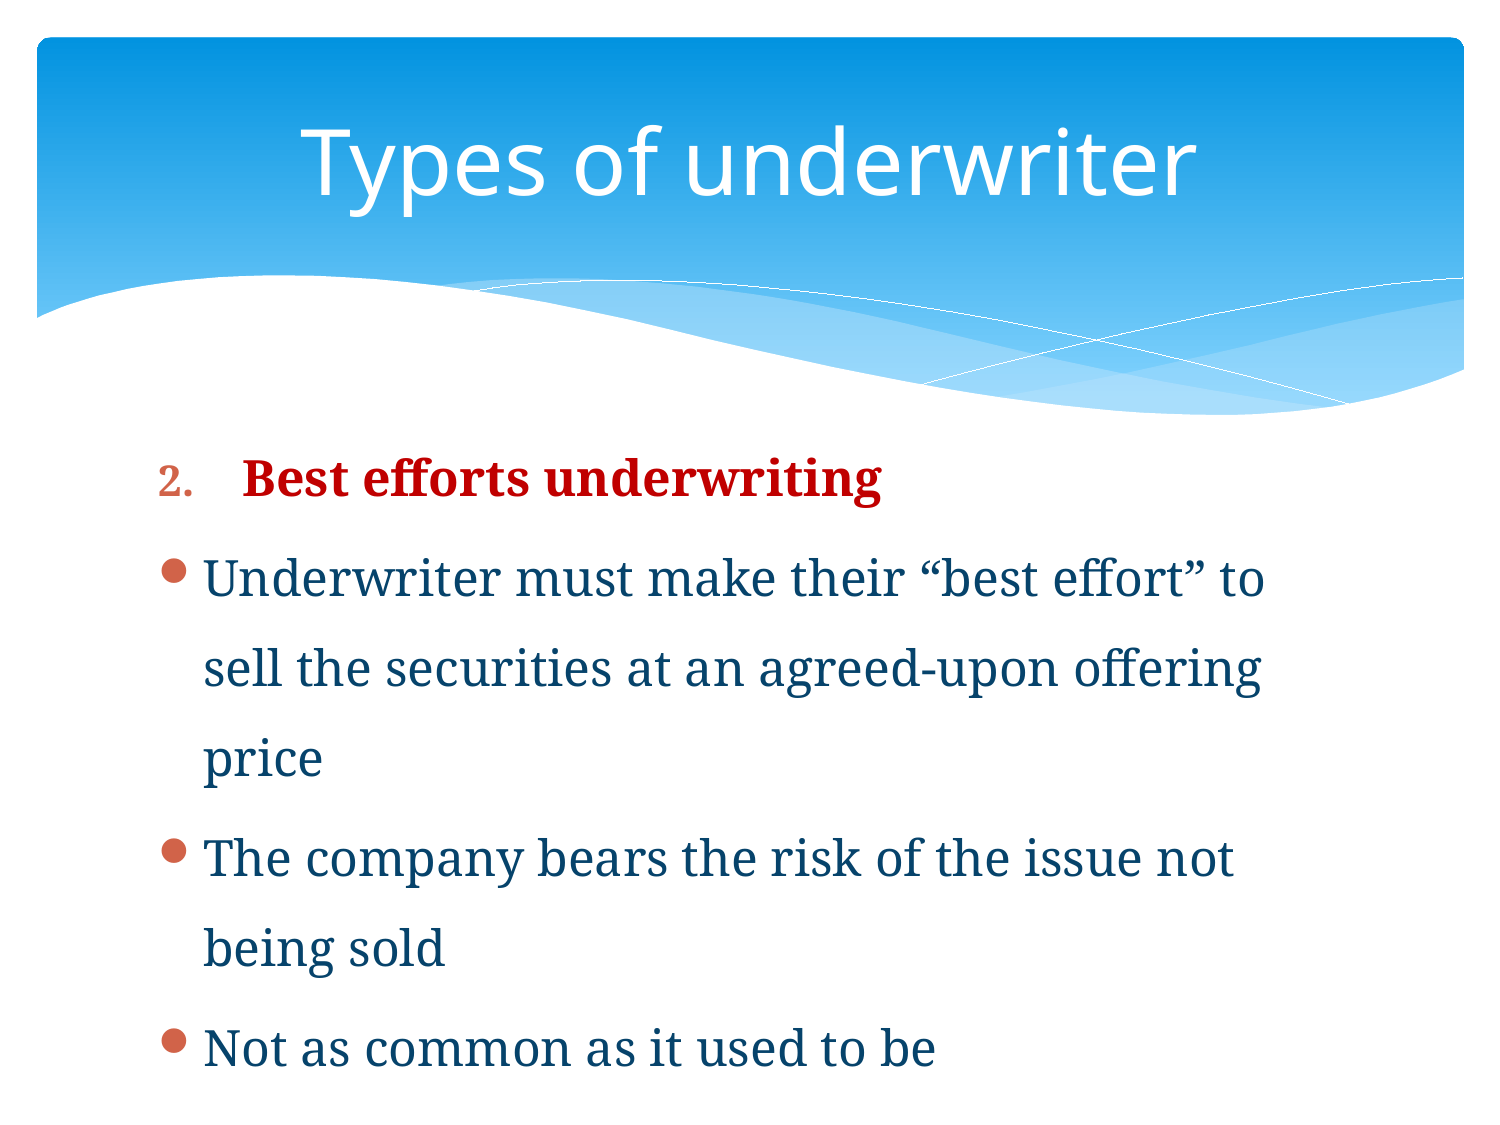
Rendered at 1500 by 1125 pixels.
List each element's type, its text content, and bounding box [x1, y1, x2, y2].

list Best efforts underwriting Underwriter must make their “best effort” to sell the securities at an agreed-upon offering price The company bears the risk of the issue not being sold Not as common as it used to be [143, 438, 1359, 1005]
title Types of underwriter [75, 55, 1425, 261]
